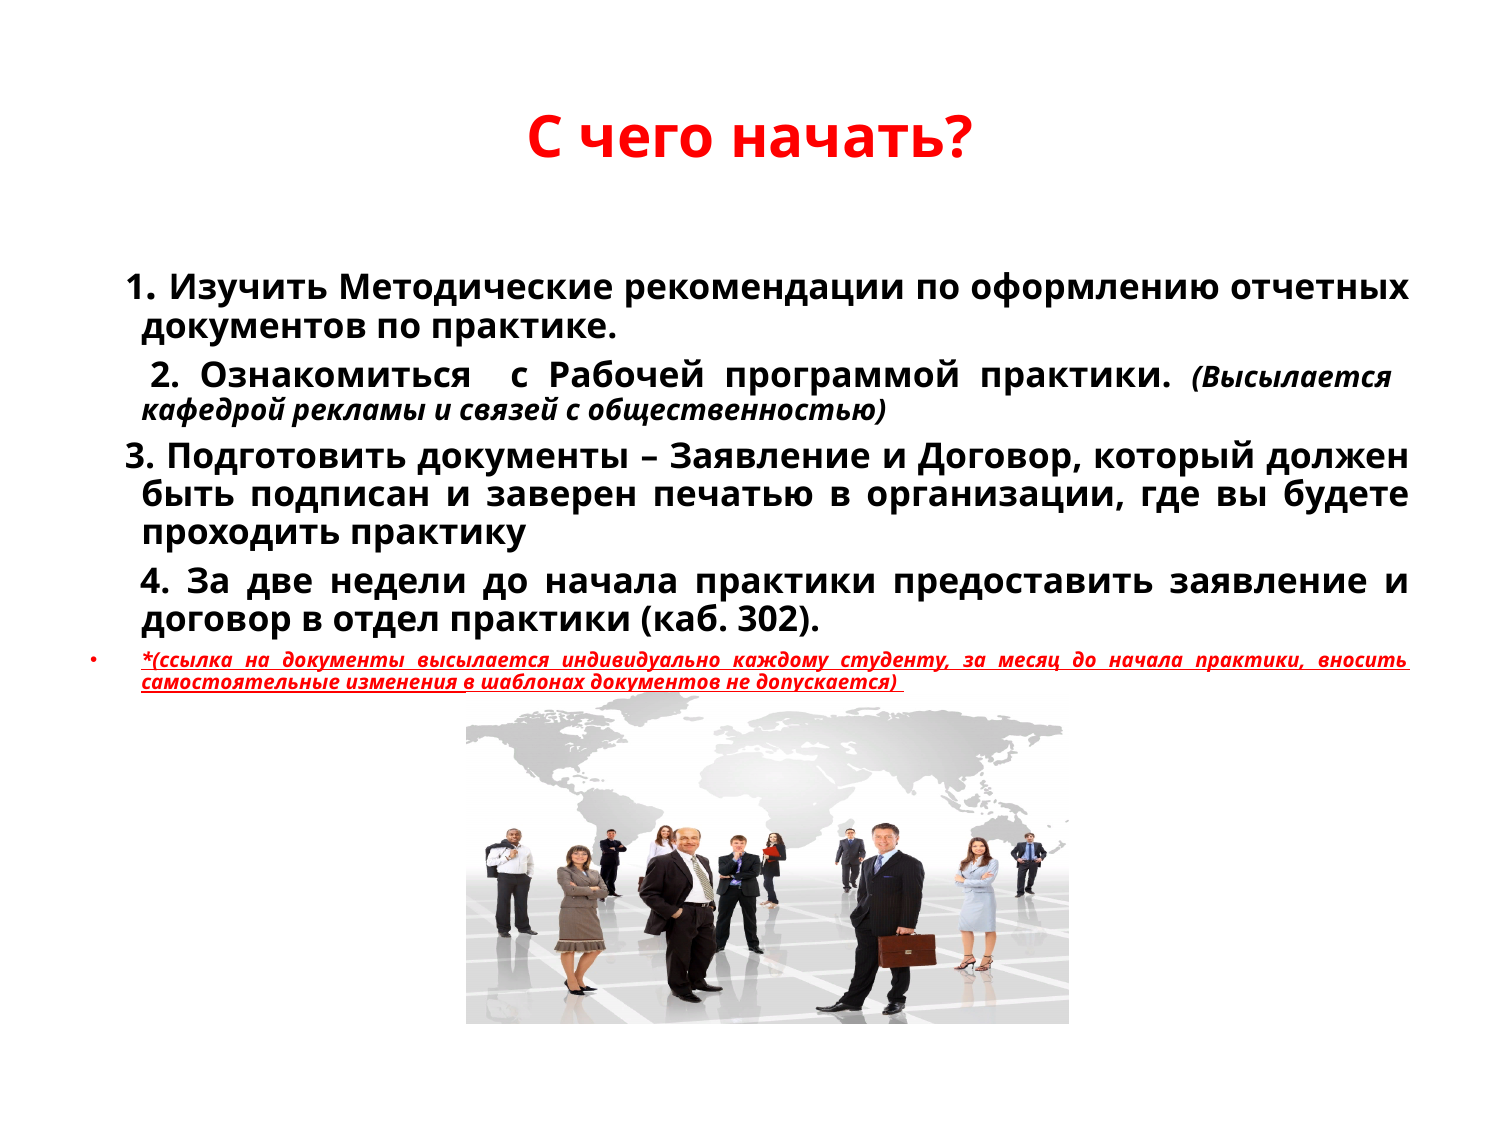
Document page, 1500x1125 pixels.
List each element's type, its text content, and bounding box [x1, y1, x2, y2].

title С чего начать? [75, 45, 1425, 196]
picture [466, 692, 1069, 1024]
list 1. Изучить Методические рекомендации по оформлению отчетных документов по практике. 2. Ознакомиться с Рабочей программой практики. (Высылается кафедрой рекламы и связей с общественностью) 3. Подготовить документы – Заявление и Договор, который должен быть подписан и заверен печатью в организации, где вы будете проходить практику 4. За две недели до начала практики предоставить заявление и договор в отдел практики (каб. 302). *(ссылка на документы высылается индивидуально каждому студенту, за месяц до начала практики, вносить самостоятельные изменения в шаблонах документов не допускается) [75, 196, 1425, 1005]
